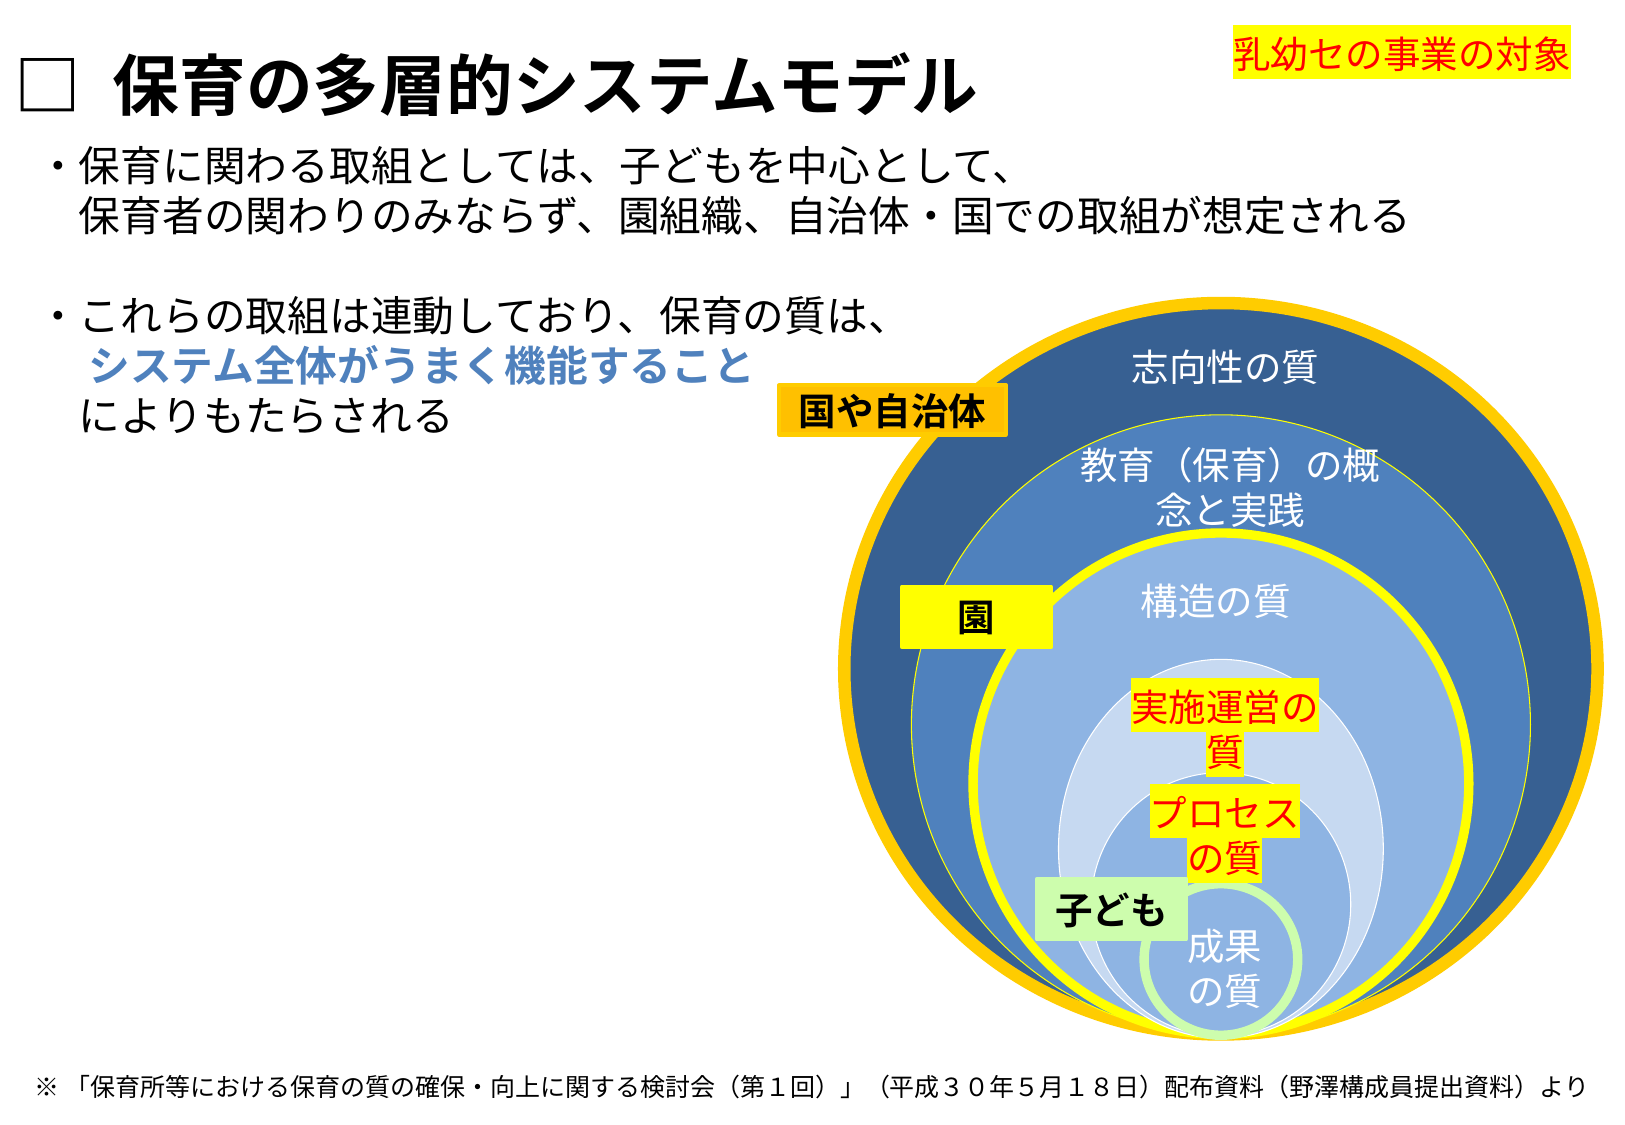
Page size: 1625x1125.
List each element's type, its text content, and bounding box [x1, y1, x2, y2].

text_box □ 保育の多層的システムモデル [0, 36, 1140, 132]
text_box ※「保育所等における保育の質の確保・向上に関する検討会（第１回）」（平成３０年５月１８日）配布資料（野澤構成員提出資料）より [0, 1064, 1625, 1110]
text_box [778, 302, 1598, 1039]
text_box ・保育に関わる取組としては、子どもを中心として、 保育者の関わりのみならず、園組織、自治体・国での取組が想定される ・これらの取組は連動しており、保育の質は、 システム全体がうまく機能すること によりもたらされる [22, 132, 1603, 448]
text_box 乳幼セの事業の対象 [1186, 23, 1618, 84]
